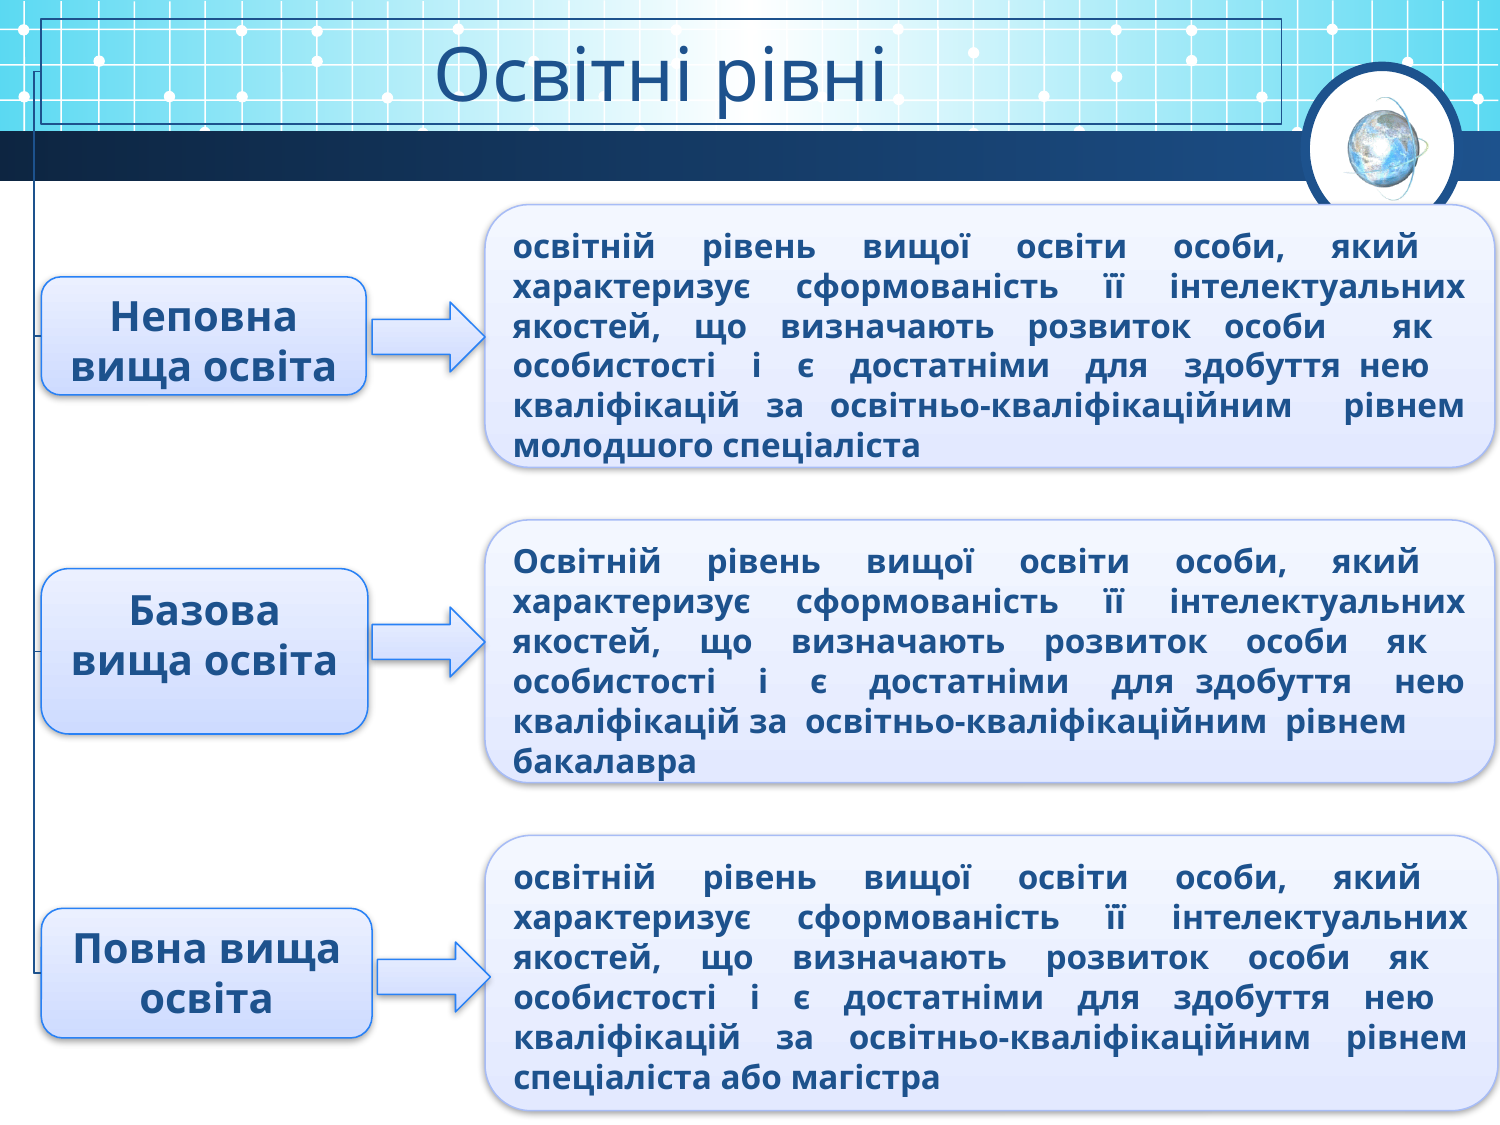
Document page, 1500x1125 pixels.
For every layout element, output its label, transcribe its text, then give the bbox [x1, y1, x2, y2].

text_box освітній рівень вищої освіти особи, який характеризує сформованість її інтелектуальних якостей, що визначають розвиток особи як особистості і є достатніми для здобуття нею кваліфікацій за освітньо-кваліфікаційним рівнем молодшого спеціаліста [484, 203, 1496, 469]
picture [1310, 72, 1454, 203]
text_box Неповна вища освіта [49, 276, 367, 396]
text_box Освітній рівень вищої освіти особи, який характеризує сформованість її інтелектуальних якостей, що визначають розвиток особи як особистості і є достатніми для здобуття нею кваліфікацій за освітньо-кваліфікаційним рівнем бакалавра [484, 519, 1496, 784]
text_box [371, 301, 486, 373]
text_box освітній рівень вищої освіти особи, який характеризує сформованість її інтелектуальних якостей, що визначають розвиток особи як особистості і є достатніми для здобуття нею кваліфікацій за освітньо-кваліфікаційним рівнем спеціаліста або магістра [484, 834, 1499, 1112]
text_box [376, 941, 491, 1013]
text_box Освітні рівні [41, 19, 1282, 124]
text_box [371, 606, 486, 678]
text_box Базова вища освіта [49, 567, 369, 735]
text_box Повна вища освіта [40, 907, 373, 1039]
